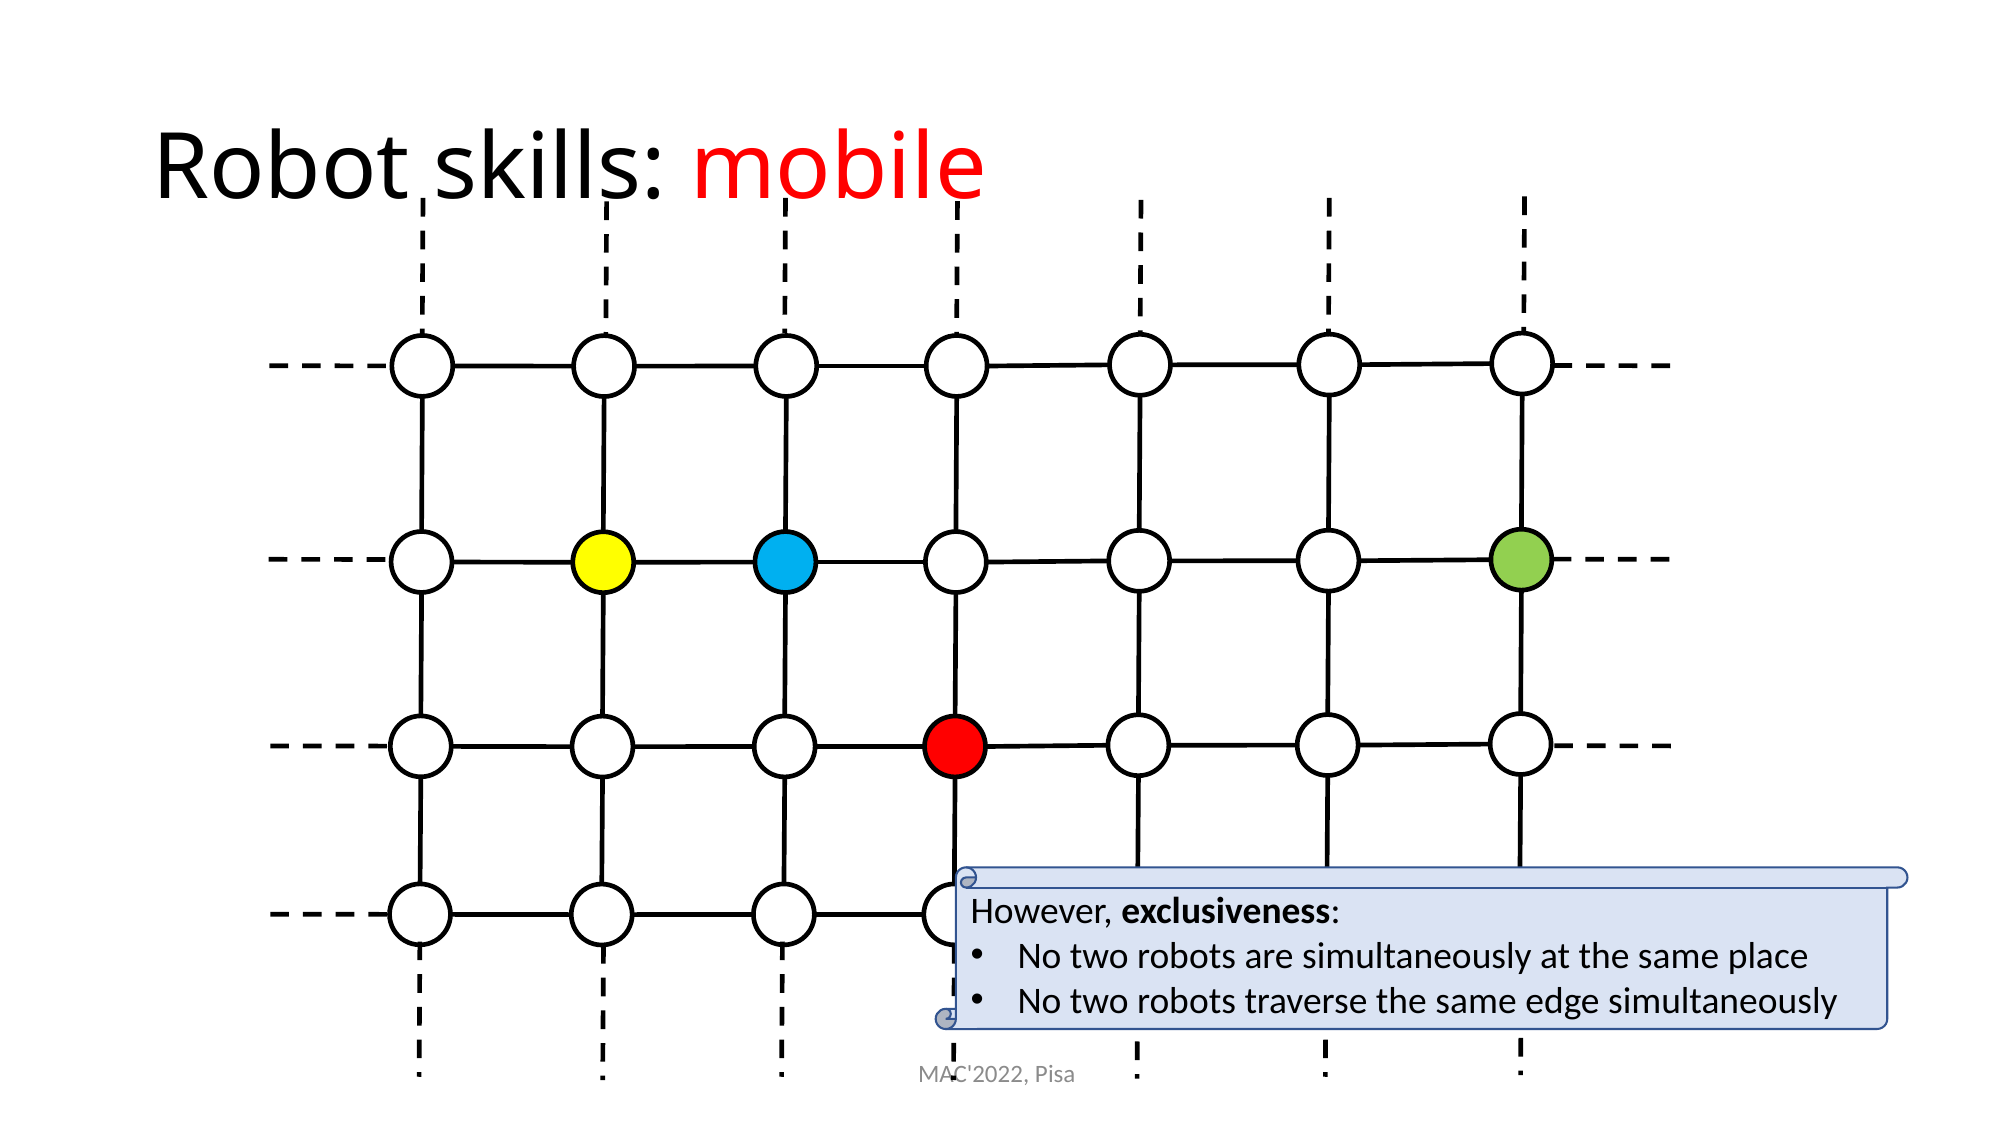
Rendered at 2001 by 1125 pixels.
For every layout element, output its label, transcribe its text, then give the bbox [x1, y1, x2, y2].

text_box [390, 530, 453, 594]
text_box [1296, 713, 1359, 777]
text_box [571, 530, 635, 594]
text_box [754, 530, 817, 594]
text_box [923, 715, 987, 778]
footer MAC'2022, Pisa [662, 1042, 1338, 1103]
text_box [571, 715, 634, 778]
text_box [1490, 528, 1553, 592]
text_box [924, 530, 988, 594]
text_box [752, 883, 816, 946]
text_box [1297, 333, 1361, 396]
text_box [925, 334, 988, 398]
text_box [389, 715, 453, 778]
text_box [570, 883, 634, 946]
text_box [922, 883, 954, 946]
title Robot skills: mobile [137, 59, 1863, 278]
text_box [1107, 713, 1170, 777]
text_box [1490, 332, 1554, 395]
text_box [1108, 333, 1172, 397]
text_box [753, 715, 817, 778]
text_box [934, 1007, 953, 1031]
text_box [388, 883, 452, 946]
text_box [572, 334, 636, 398]
text_box [390, 334, 454, 398]
text_box [1297, 529, 1360, 593]
text_box [754, 334, 818, 398]
text_box [1489, 712, 1553, 776]
text_box However, exclusiveness: No two robots are simultaneously at the same place No two robots traverse the same edge simultaneously [954, 866, 1909, 1031]
text_box [1107, 529, 1171, 593]
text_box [937, 1010, 953, 1027]
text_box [963, 879, 974, 886]
